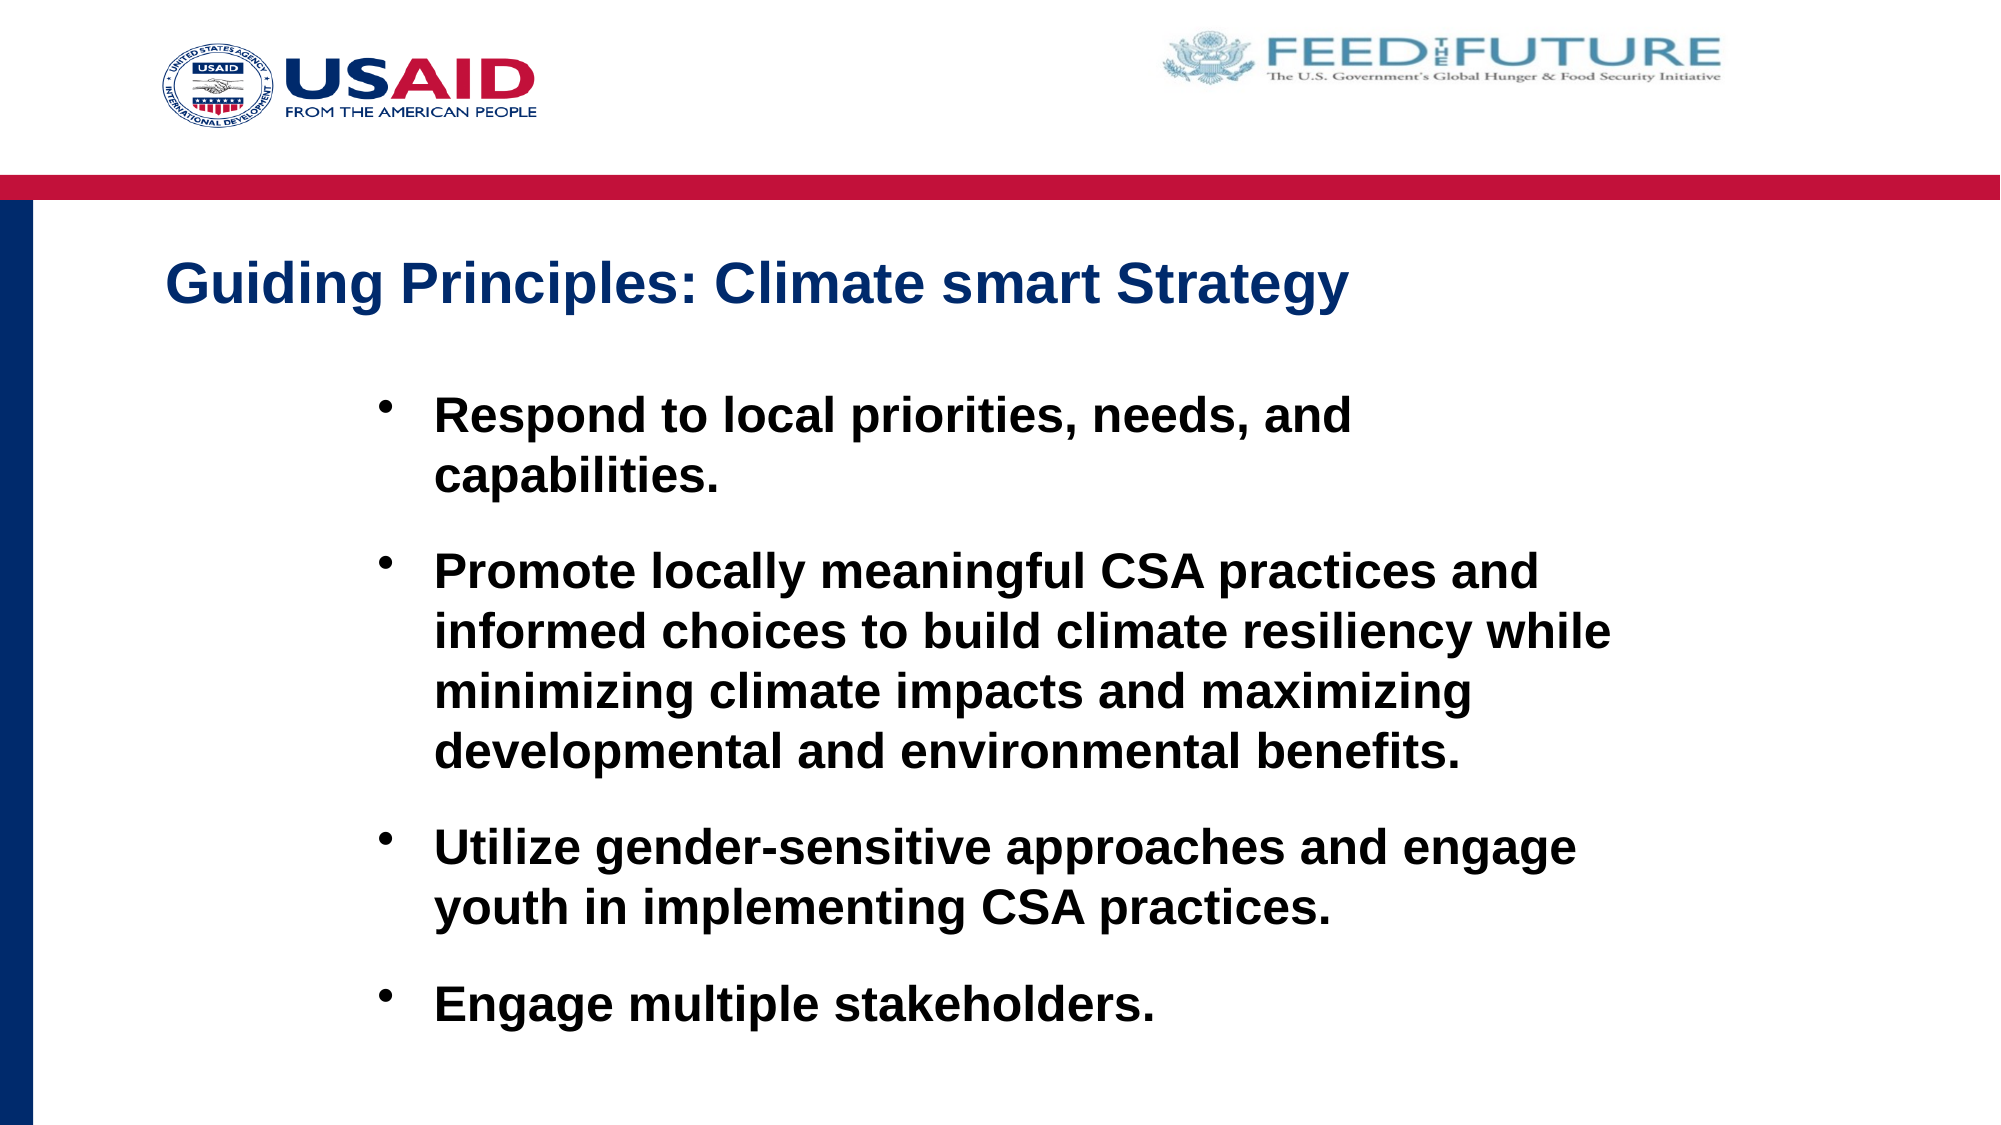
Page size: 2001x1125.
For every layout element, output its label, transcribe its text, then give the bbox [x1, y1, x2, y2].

picture [1116, 11, 1837, 152]
title Guiding Principles: Climate smart Strategy [150, 237, 1850, 338]
picture [107, 17, 590, 158]
list Respond to local priorities, needs, and capabilities. Promote locally meaningful CSA practices and informed choices to build climate resiliency while minimizing climate impacts and maximizing developmental and environmental benefits. Utilize gender-sensitive approaches and engage youth in implementing CSA practices. Engage multiple stakeholders. [362, 375, 1638, 1013]
